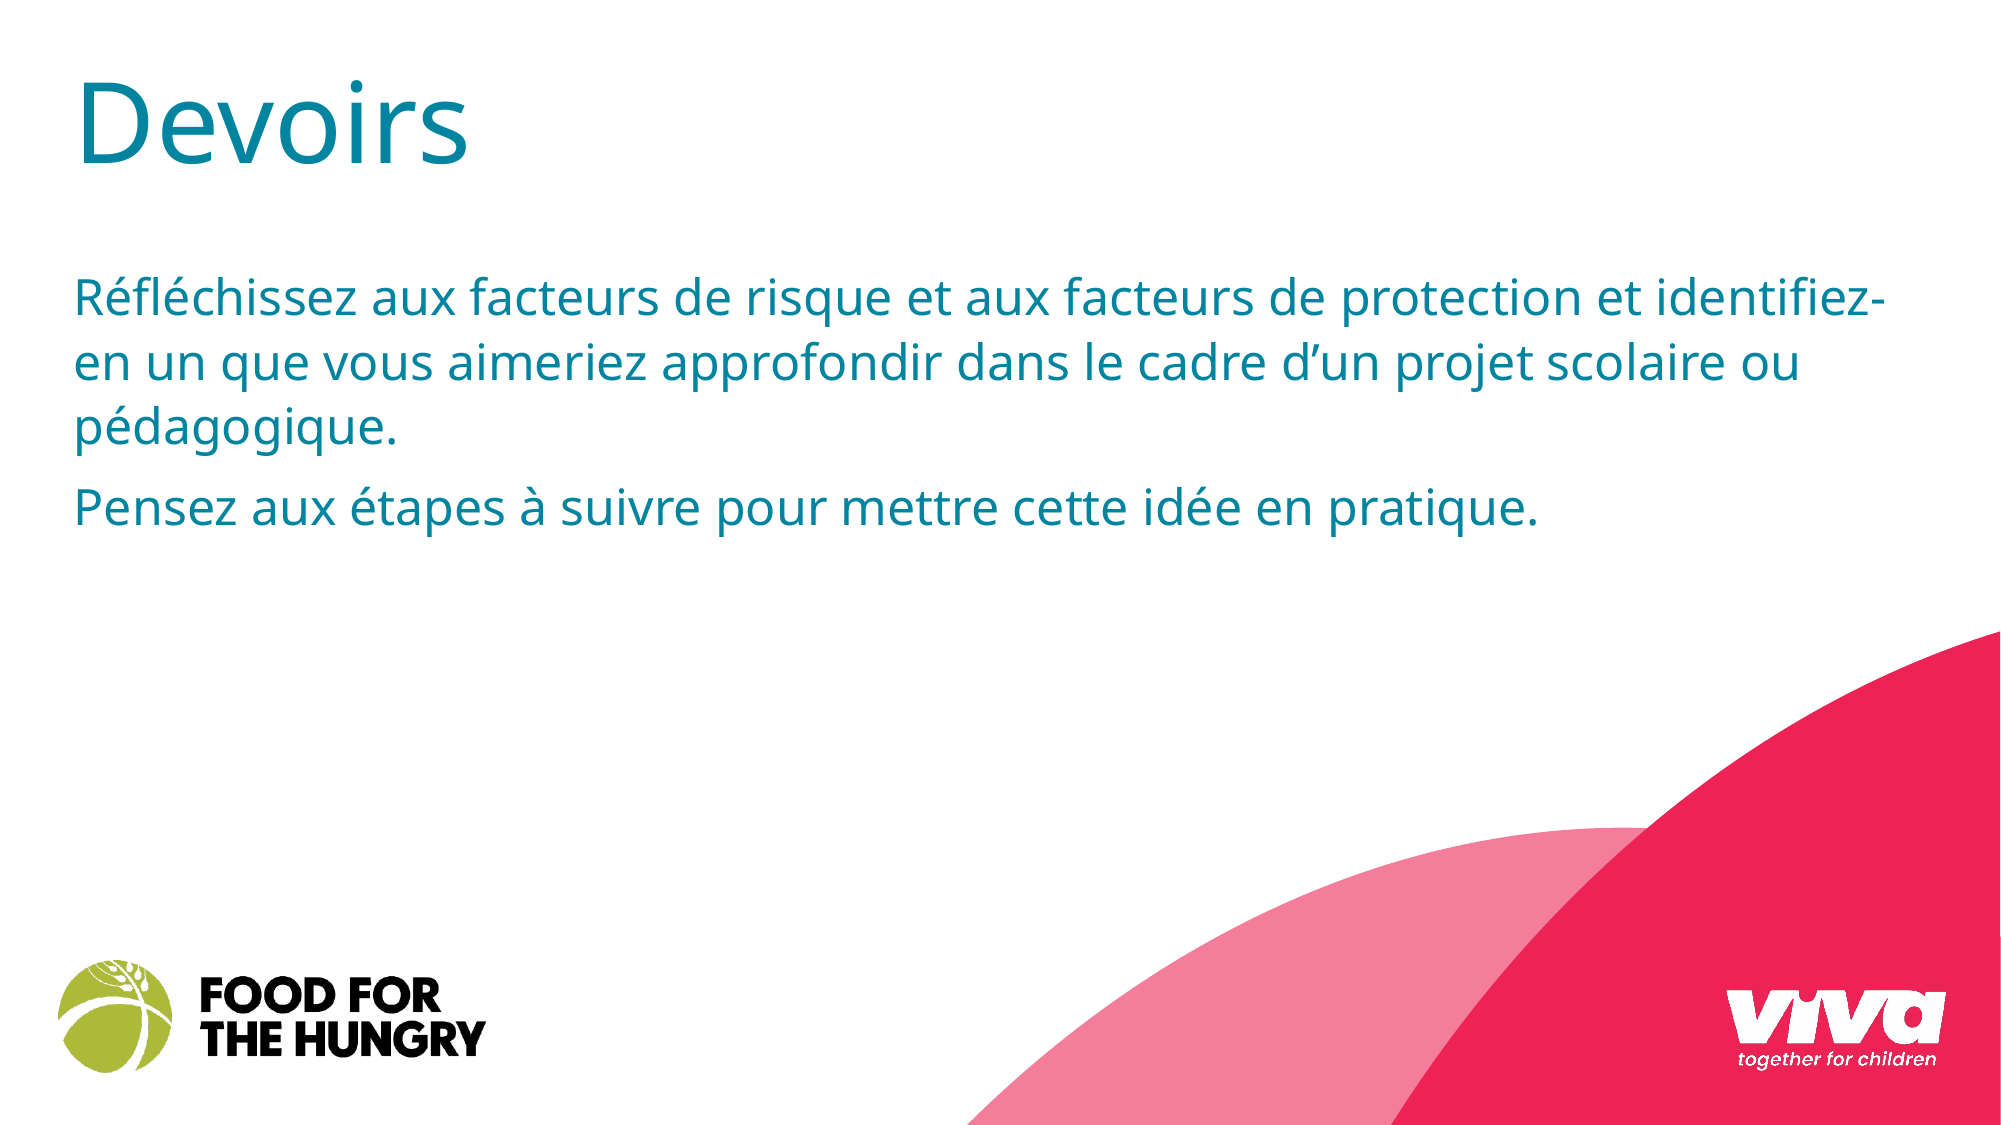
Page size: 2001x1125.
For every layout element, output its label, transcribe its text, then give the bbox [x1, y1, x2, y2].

list Devoirs [59, 59, 1942, 343]
text_box Réfléchissez aux facteurs de risque et aux facteurs de protection et identifiez-en un que vous aimeriez approfondir dans le cadre d’un projet scolaire ou pédagogique. Pensez aux étapes à suivre pour mettre cette idée en pratique. [58, 254, 1941, 543]
picture [58, 960, 486, 1073]
picture [1672, 936, 2000, 1125]
